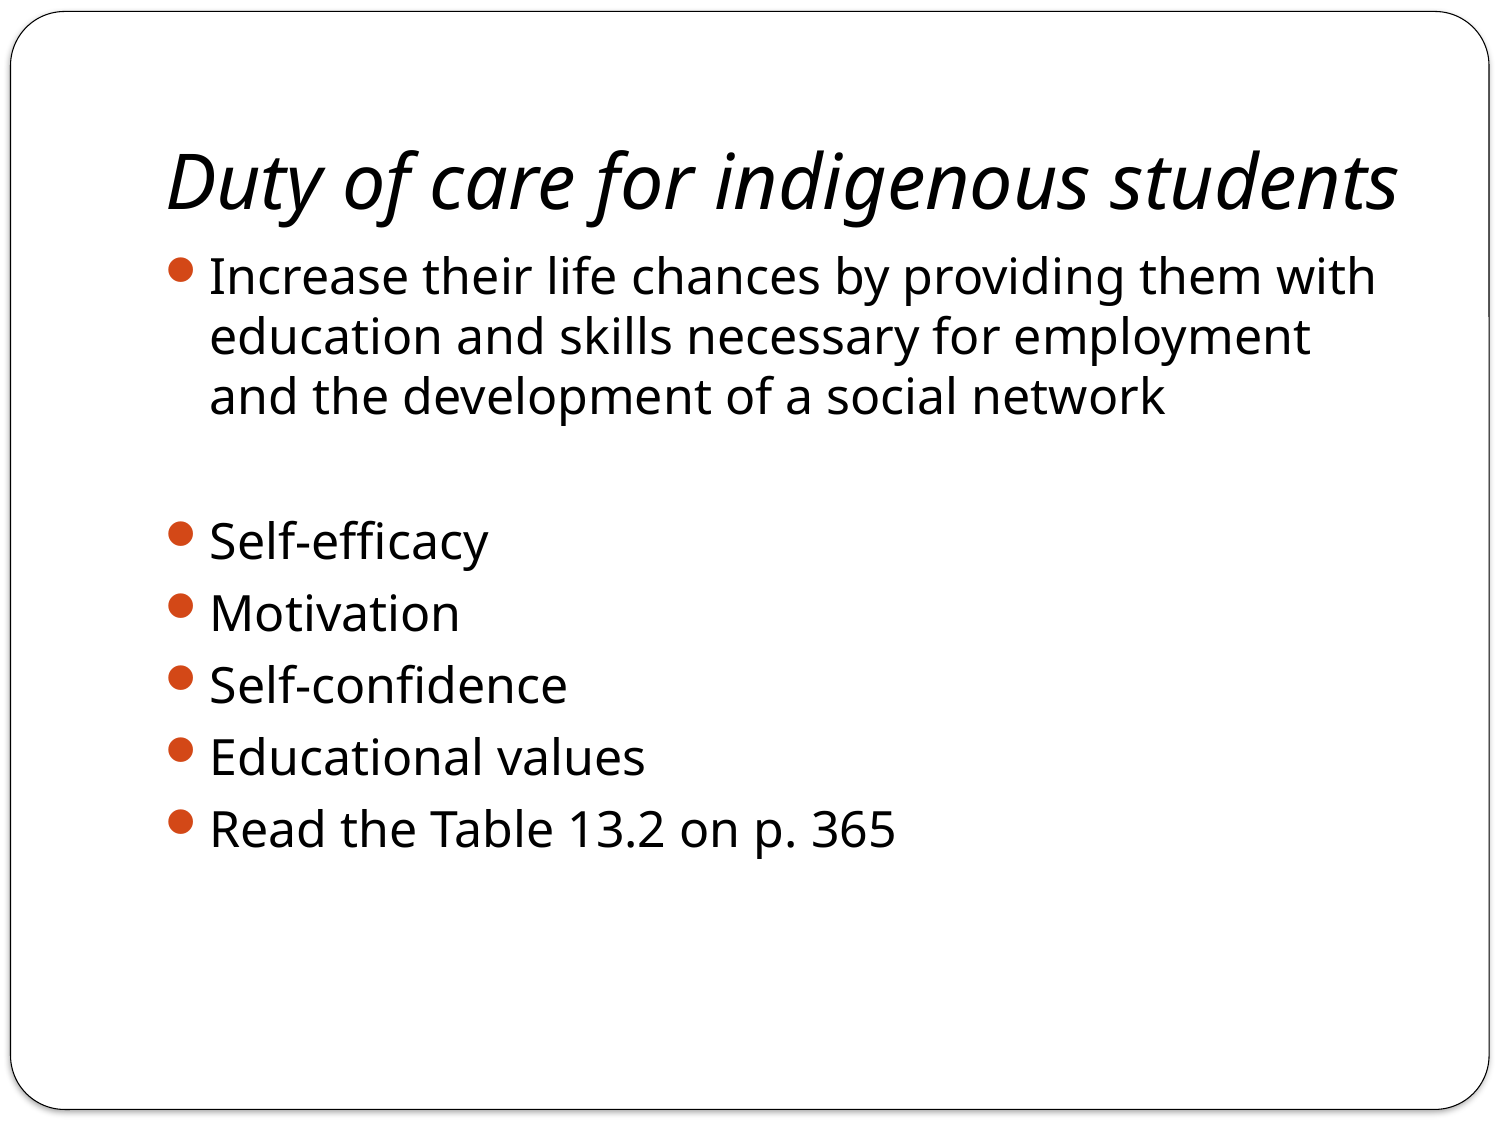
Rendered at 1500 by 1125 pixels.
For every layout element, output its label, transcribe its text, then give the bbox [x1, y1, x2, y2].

title Duty of care for indigenous students [150, 45, 1425, 233]
list Increase their life chances by providing them with education and skills necessary for employment and the development of a social network summary ~ Self-efficacy Motivation Self-confidence Educational values Read the Table 13.2 on p. 365 [150, 237, 1425, 988]
